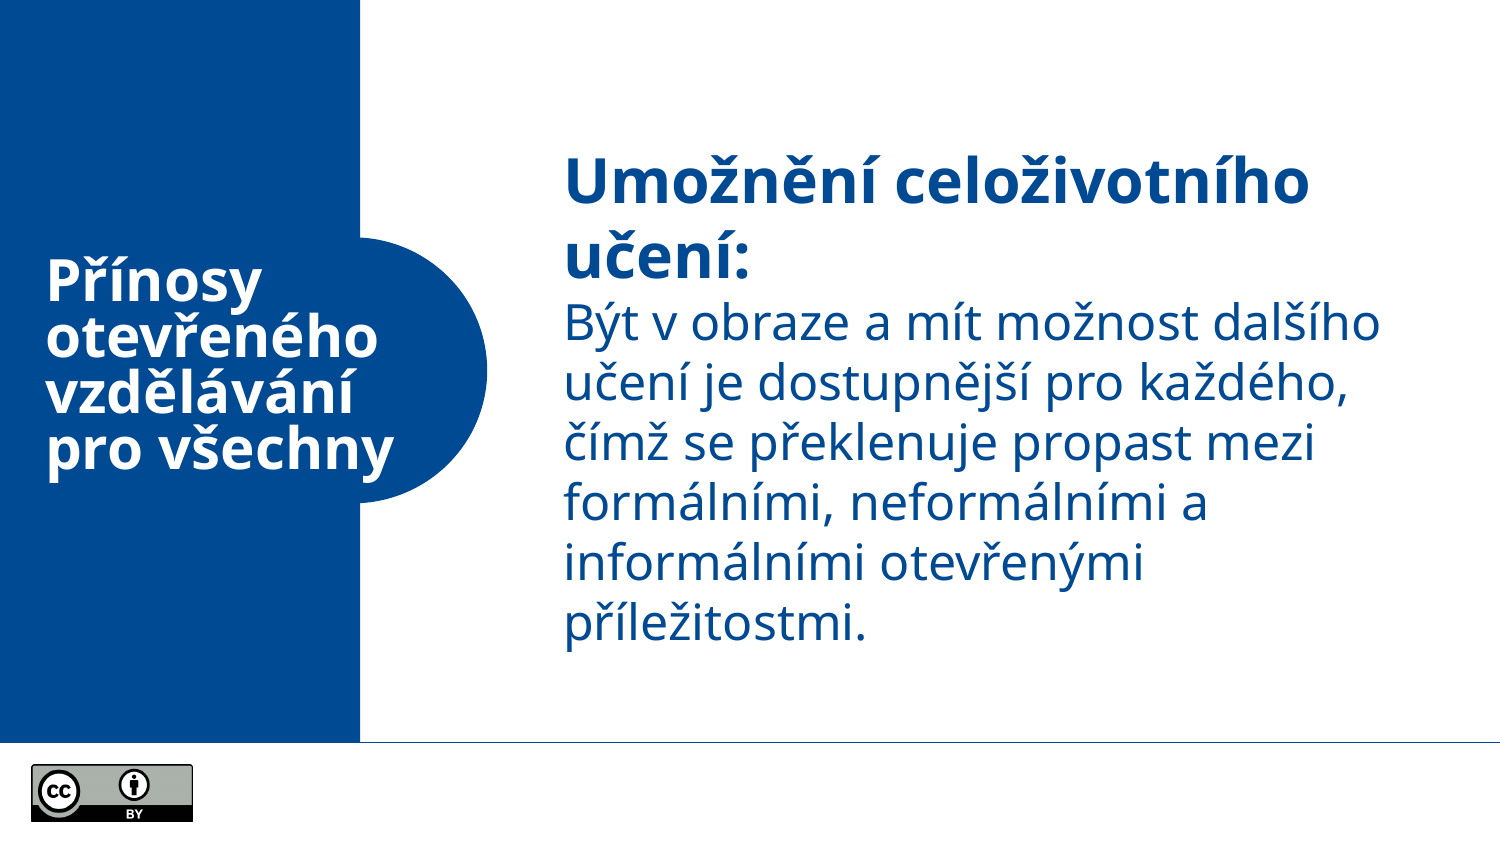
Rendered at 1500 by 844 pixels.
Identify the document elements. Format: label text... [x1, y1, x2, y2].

text_box [0, 750, 1500, 844]
text_box [0, 0, 361, 742]
text_box [317, 237, 389, 242]
text_box Umožnění celoživotního učení: Být v obraze a mít možnost dalšího učení je dostupnější pro každého, čímž se překlenuje propast mezi formálními, neformálními a informálními otevřenými příležitostmi. [548, 125, 1459, 666]
picture [31, 764, 193, 822]
text_box [308, 496, 397, 504]
text_box Přínosy otevřeného vzdělávání pro všechny [30, 242, 423, 496]
text_box [423, 256, 488, 484]
